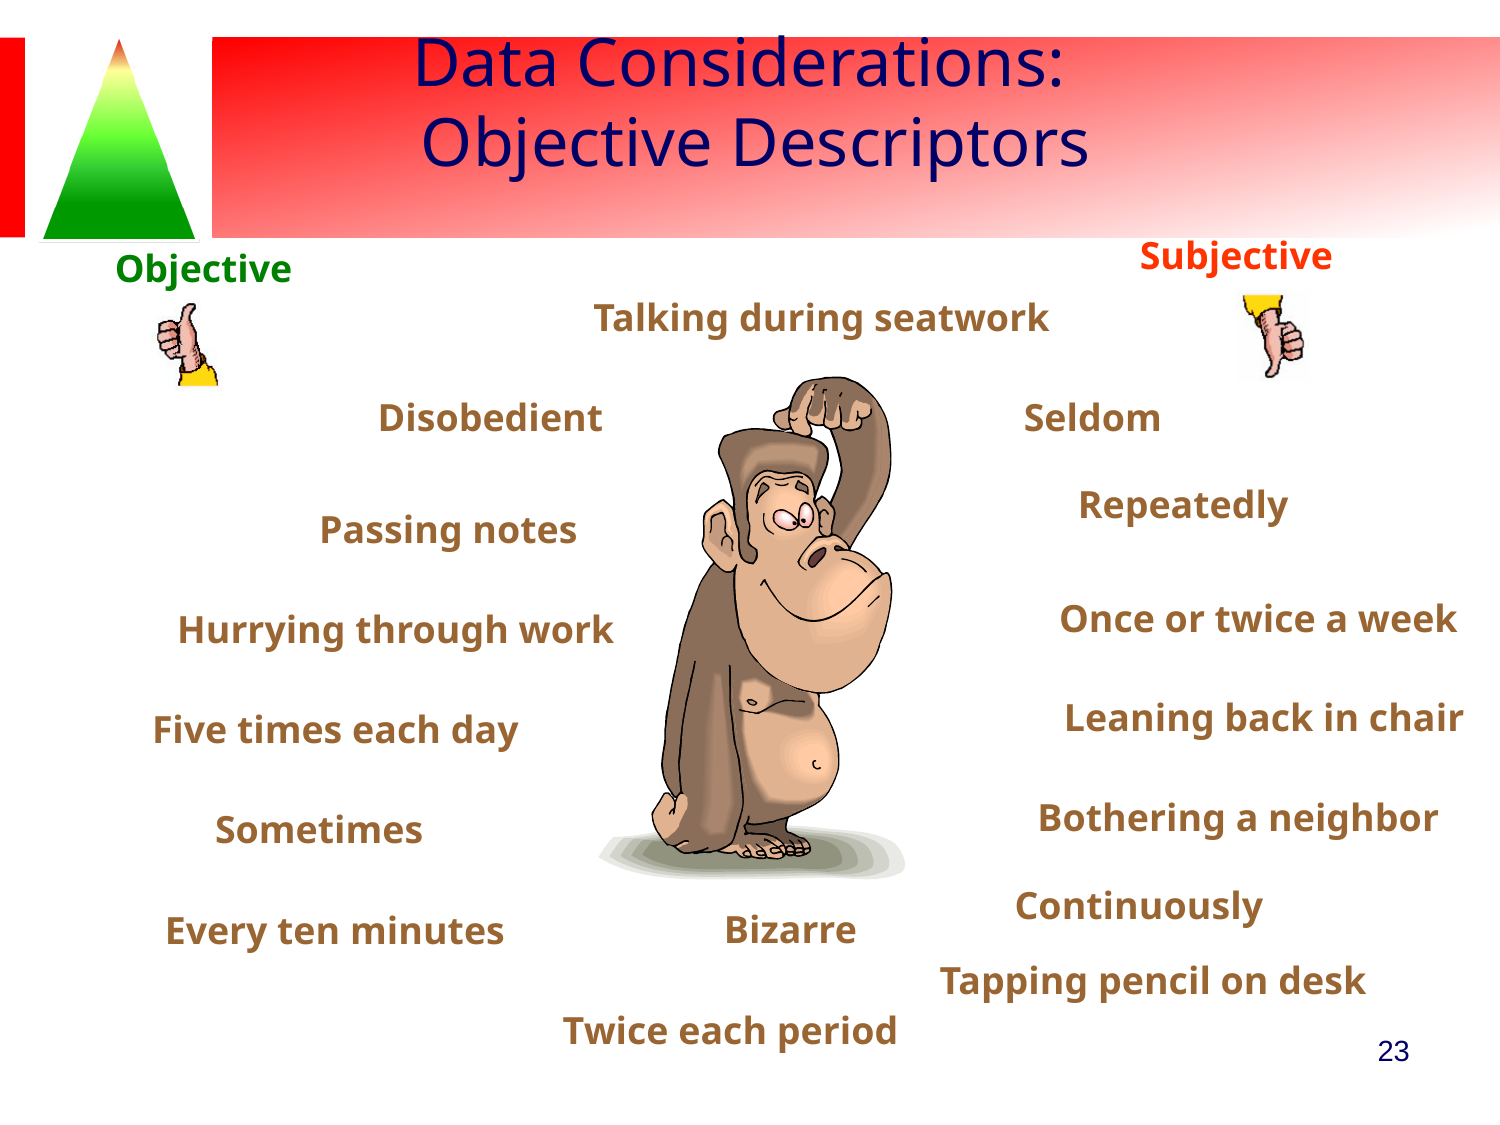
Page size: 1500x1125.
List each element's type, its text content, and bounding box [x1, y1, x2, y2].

picture [149, 299, 223, 392]
slide_number 23 [1074, 1024, 1426, 1103]
text_box Sometimes [200, 799, 439, 859]
picture [37, 30, 200, 243]
text_box Talking during seatwork [578, 286, 1066, 347]
text_box Bizarre [709, 899, 873, 959]
text_box Repeatedly [1063, 474, 1304, 534]
text_box Twice each period [547, 999, 914, 1060]
text_box Disobedient [363, 386, 582, 447]
text_box Subjective [1124, 224, 1413, 285]
text_box Continuously [999, 874, 1313, 935]
text_box Leaning back in chair [1049, 686, 1480, 747]
picture [587, 374, 927, 888]
text_box Hurrying through work [162, 599, 582, 659]
text_box Once or twice a week [1044, 587, 1474, 648]
text_box Five times each day [137, 699, 535, 759]
text_box Data Considerations: Objective Descriptors [87, 24, 1425, 174]
text_box Tapping pencil on desk [924, 949, 1440, 1010]
text_box Every ten minutes [149, 899, 588, 960]
text_box Passing notes [304, 499, 582, 559]
text_box Bothering a neighbor [1022, 786, 1455, 847]
picture [1237, 290, 1310, 382]
text_box Objective [99, 237, 363, 298]
text_box Seldom [1009, 386, 1178, 447]
